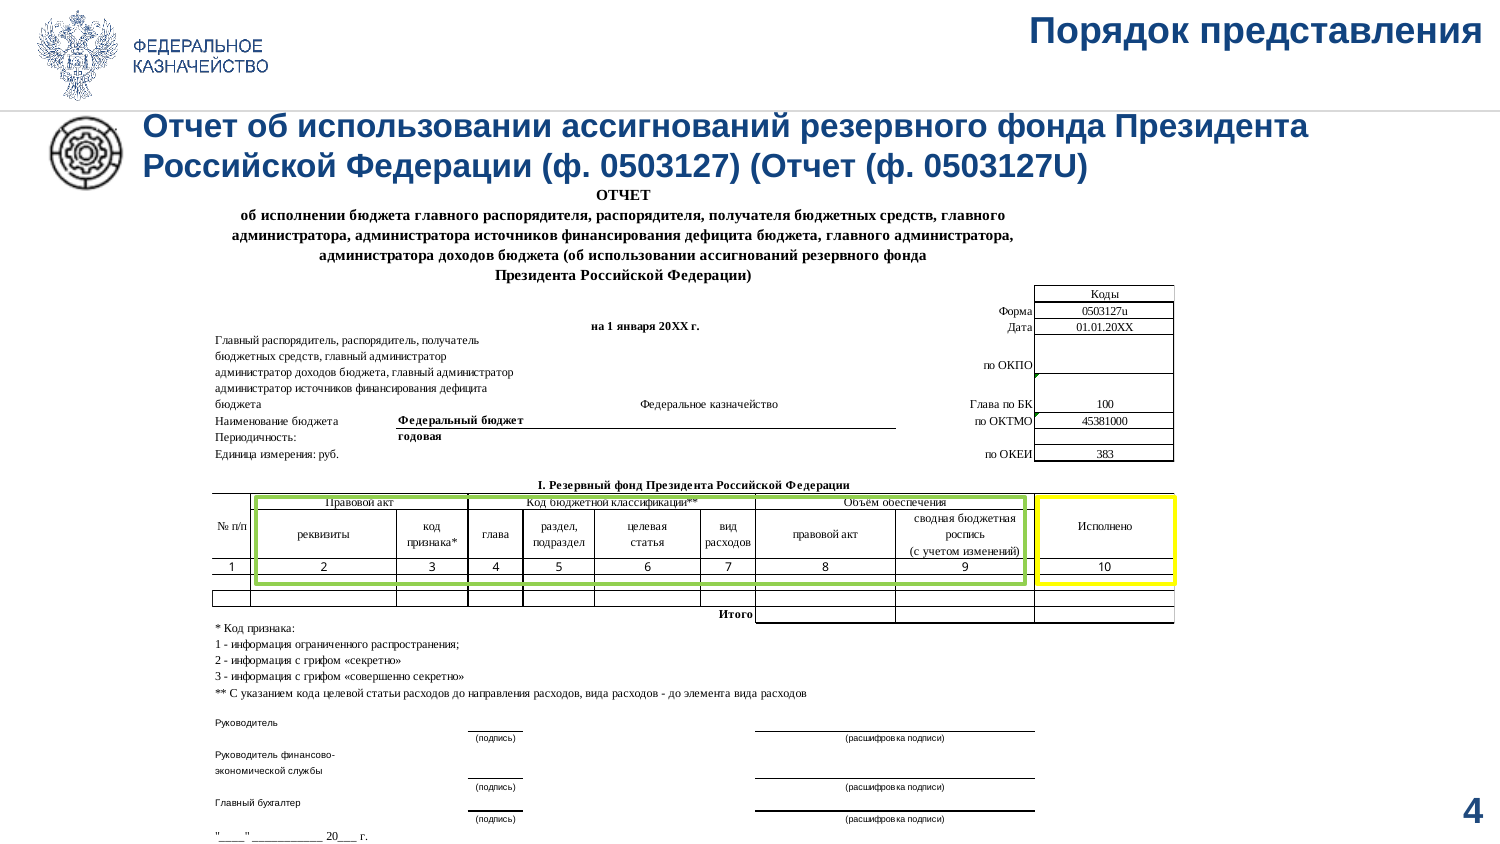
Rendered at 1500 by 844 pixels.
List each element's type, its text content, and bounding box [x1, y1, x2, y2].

slide_number 4 [1179, 786, 1484, 831]
picture [43, 113, 129, 194]
picture [212, 178, 1176, 844]
title Порядок представления [771, 5, 1484, 96]
text_box Отчет об использовании ассигнований резервного фонда Президента Российской Федерации (ф. 0503127) (Отчет (ф. 0503127U) [127, 96, 1466, 191]
picture [37, 10, 268, 101]
